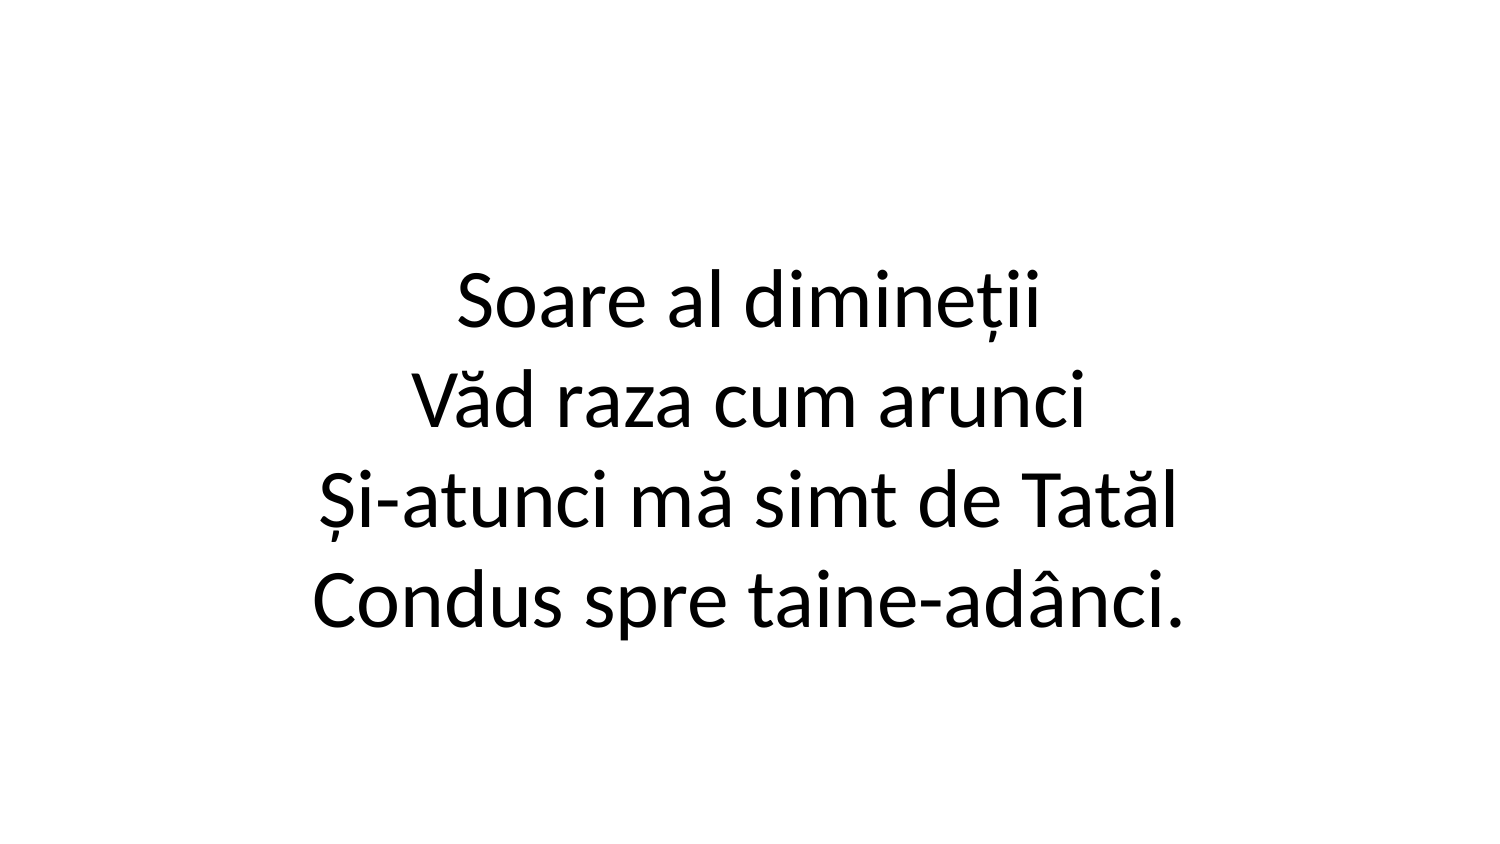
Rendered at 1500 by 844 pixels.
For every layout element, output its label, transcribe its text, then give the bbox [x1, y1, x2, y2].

text_box Soare al dimineții Văd raza cum arunci Și-atunci mă simt de Tatăl Condus spre taine-adânci. [297, 192, 1203, 652]
